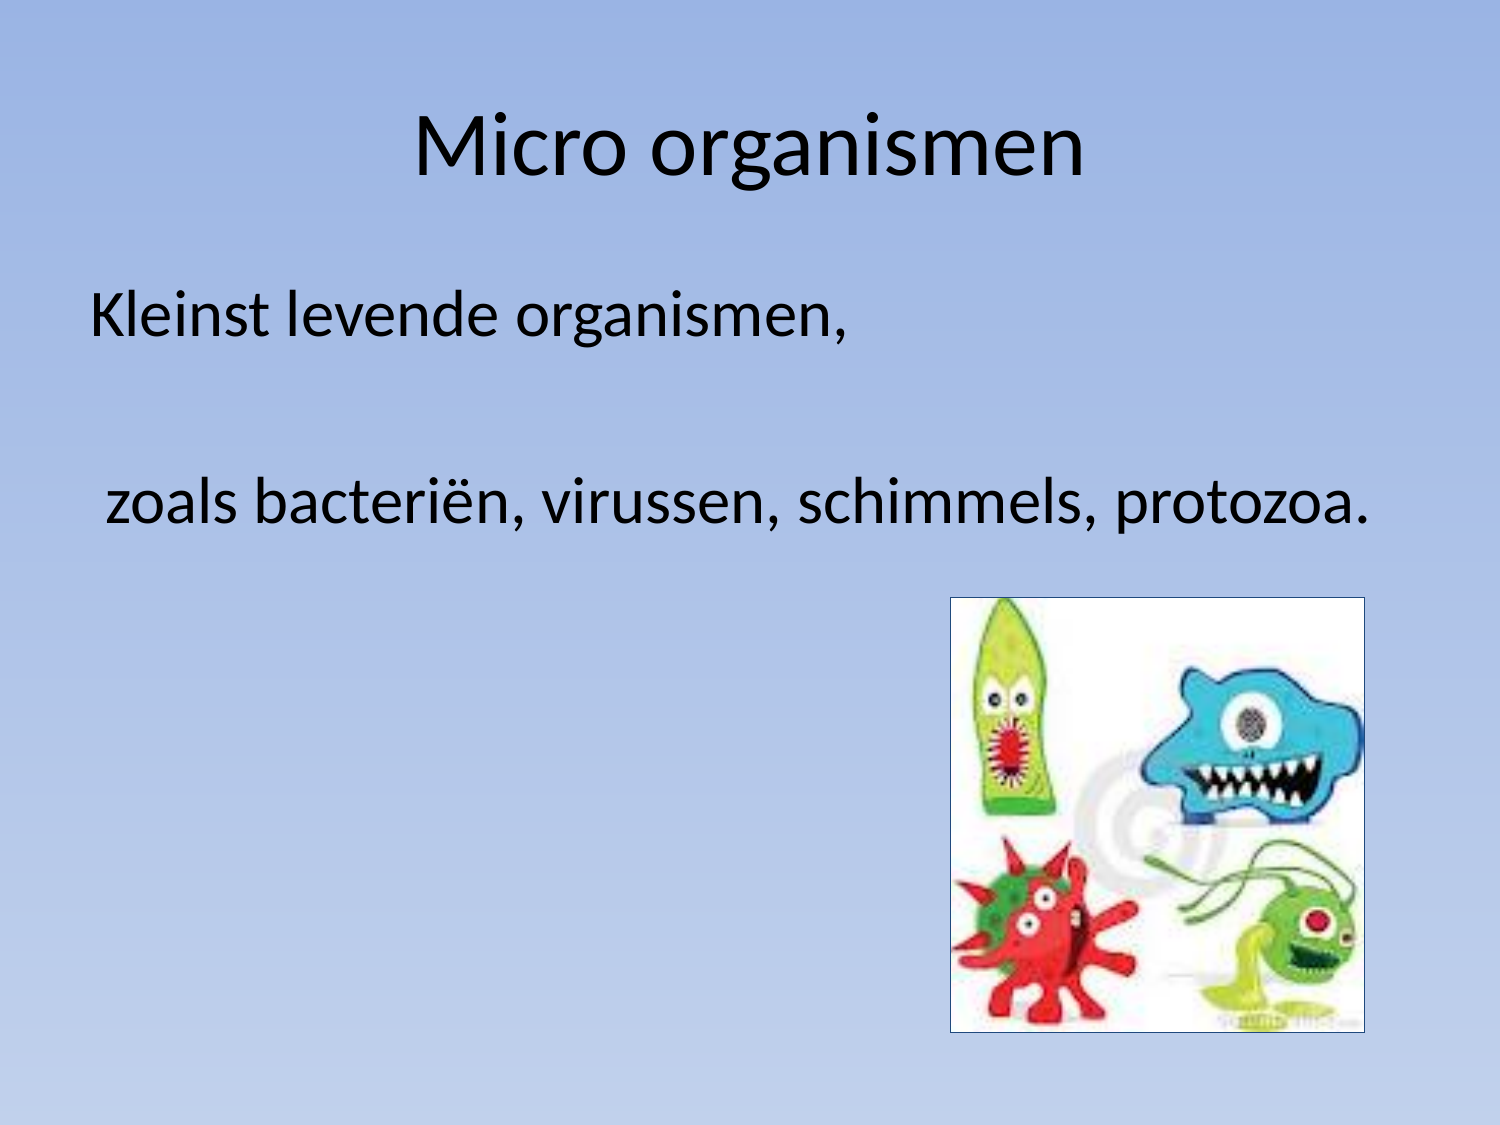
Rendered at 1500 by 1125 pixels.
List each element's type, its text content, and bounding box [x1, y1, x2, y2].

list Kleinst levende organismen, zoals bacteriën, virussen, schimmels, protozoa. [75, 262, 1425, 1005]
title Micro organismen [75, 45, 1425, 233]
picture [950, 597, 1365, 1033]
